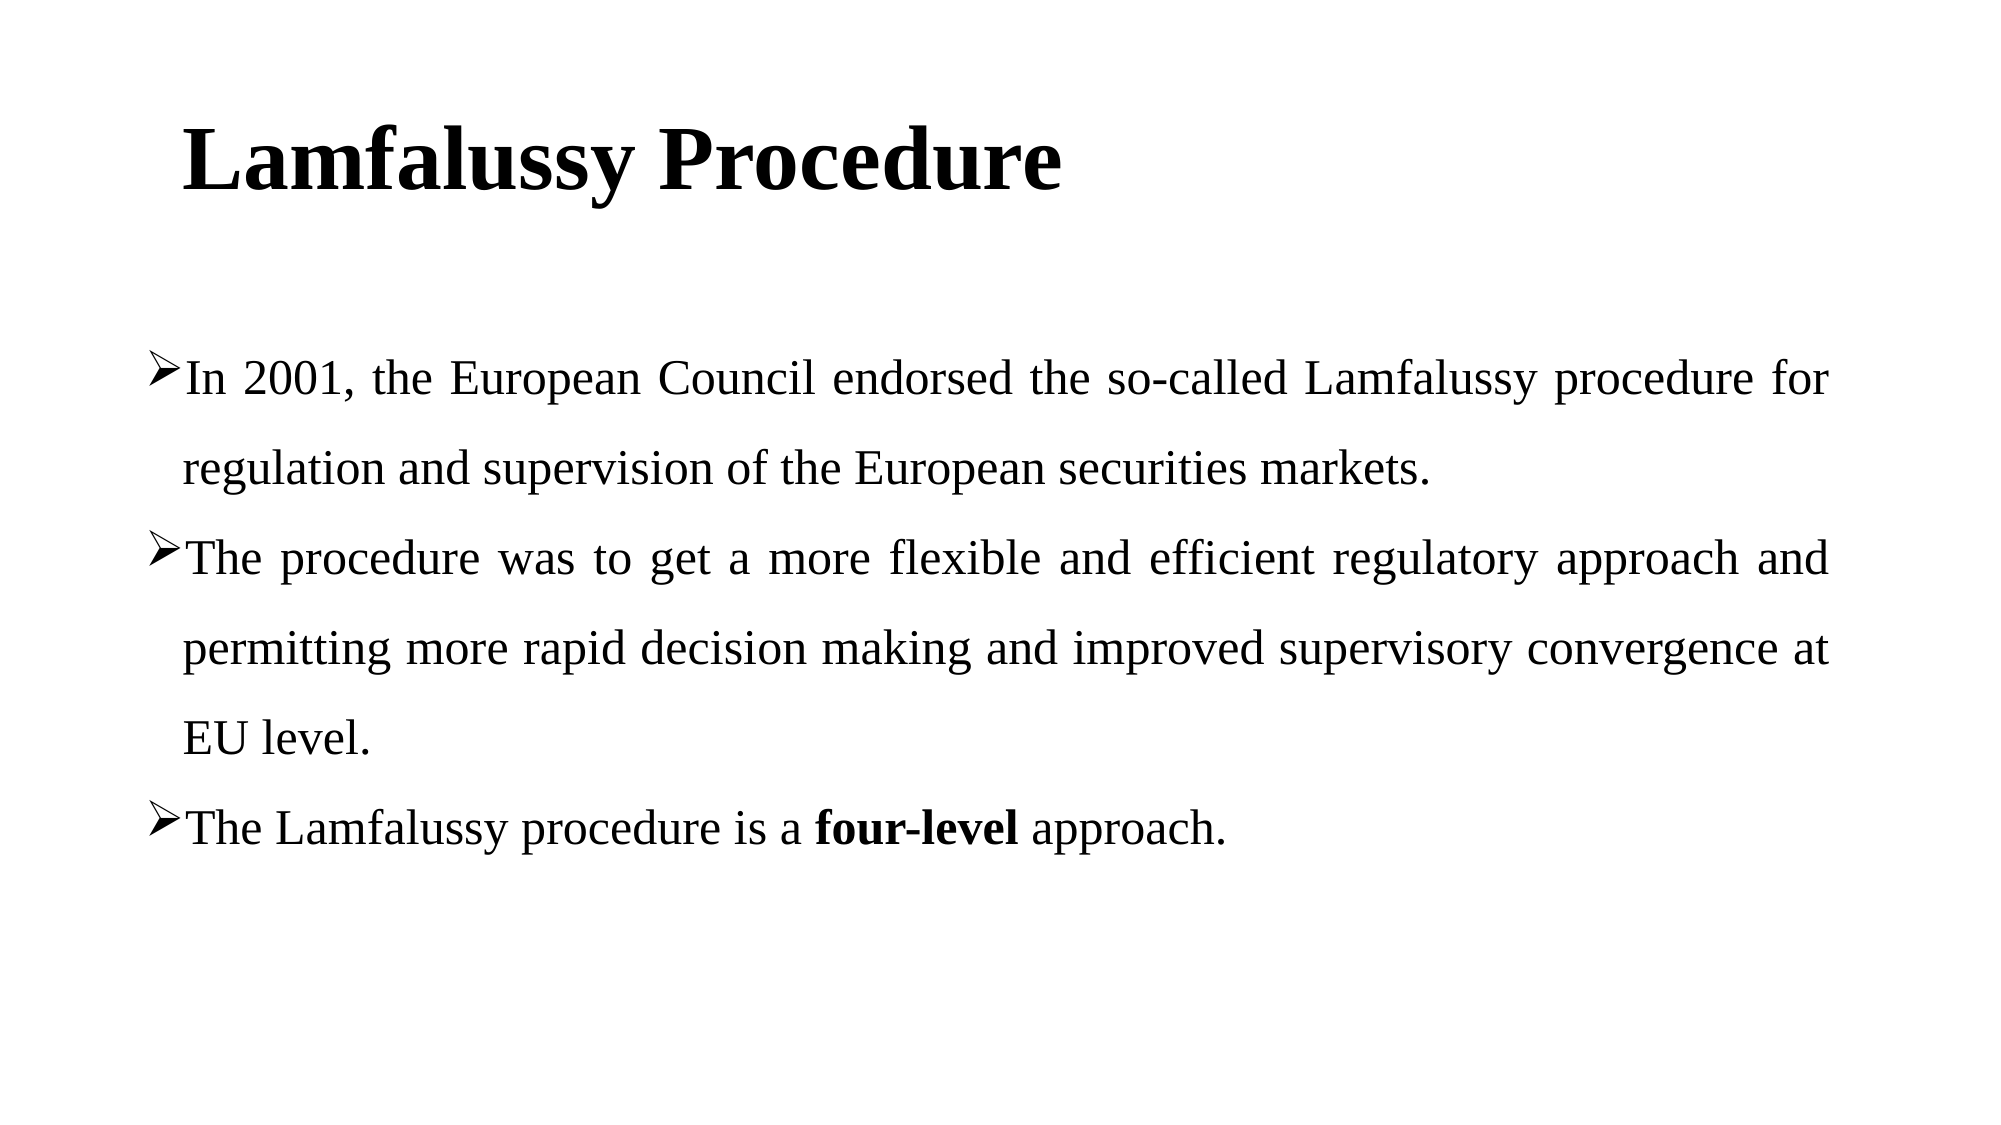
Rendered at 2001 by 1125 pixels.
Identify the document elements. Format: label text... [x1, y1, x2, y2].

list In 2001, the European Council endorsed the so-called Lamfalussy procedure for regulation and supervision of the European securities markets. The procedure was to get a more flexible and efficient regulatory approach and permitting more rapid decision making and improved supervisory convergence at EU level. The Lamfalussy procedure is a four-level approach. [130, 307, 1846, 944]
title Lamfalussy Procedure [167, 97, 1578, 223]
